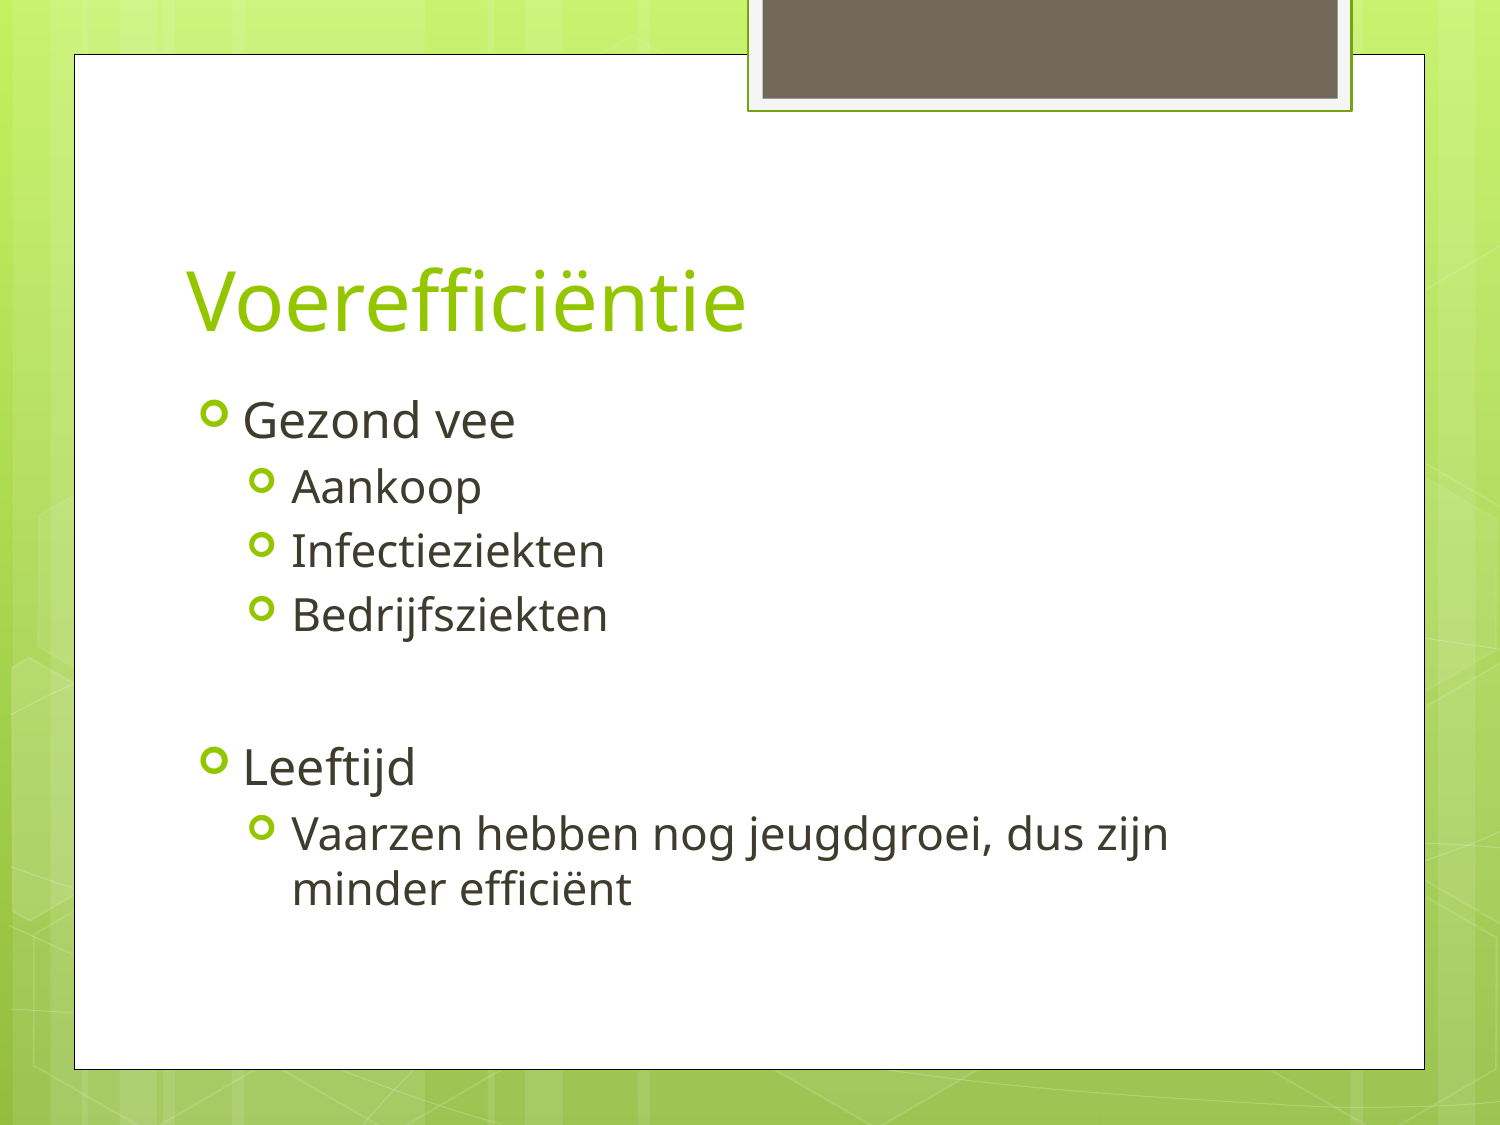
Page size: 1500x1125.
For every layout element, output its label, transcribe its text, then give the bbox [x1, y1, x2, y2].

title Voerefficiëntie [171, 168, 1324, 357]
list Gezond vee Aankoop Infectieziekten Bedrijfsziekten Leeftijd Vaarzen hebben nog jeugdgroei, dus zijn minder efficiënt [171, 381, 1283, 957]
